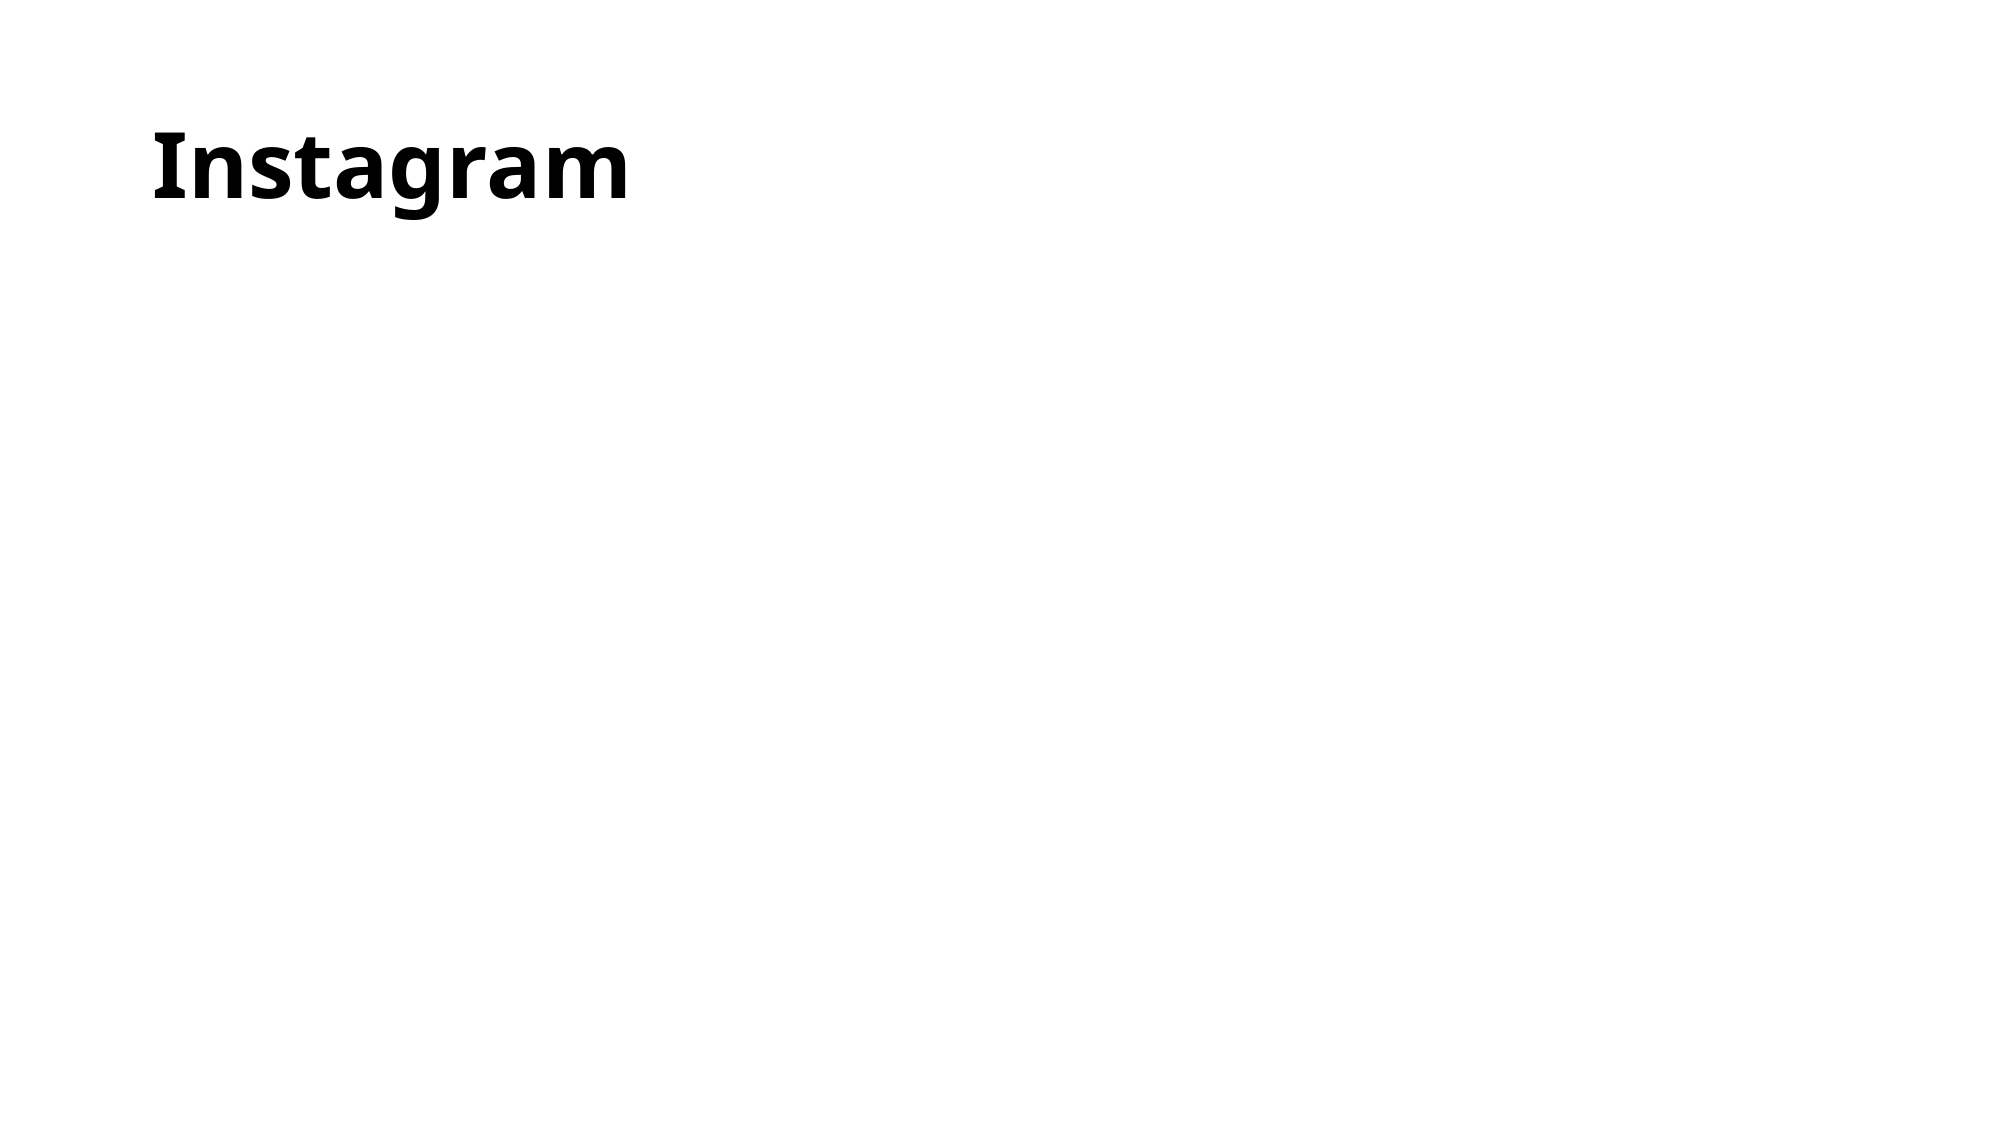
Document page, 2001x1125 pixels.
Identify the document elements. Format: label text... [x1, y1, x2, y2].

title Instagram [137, 59, 1863, 278]
